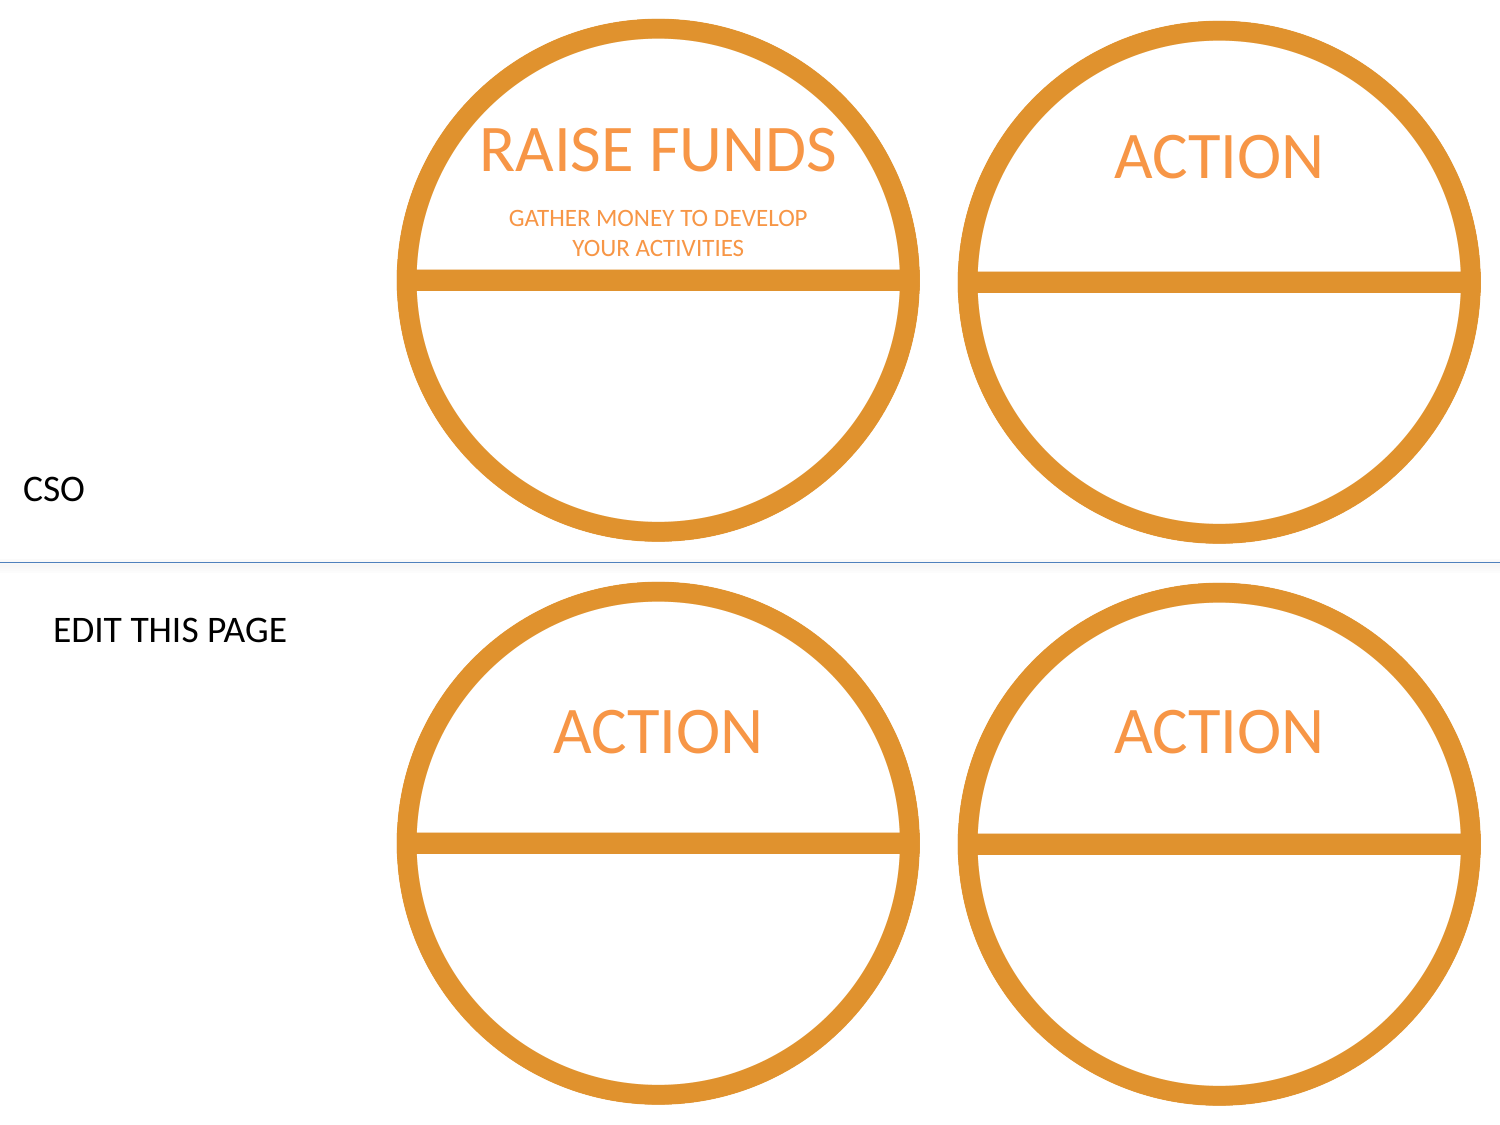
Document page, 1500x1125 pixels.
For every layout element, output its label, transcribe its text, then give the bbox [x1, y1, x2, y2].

picture [377, 0, 1500, 1125]
text_box CSO [8, 456, 101, 517]
text_box EDIT THIS PAGE [38, 597, 303, 657]
